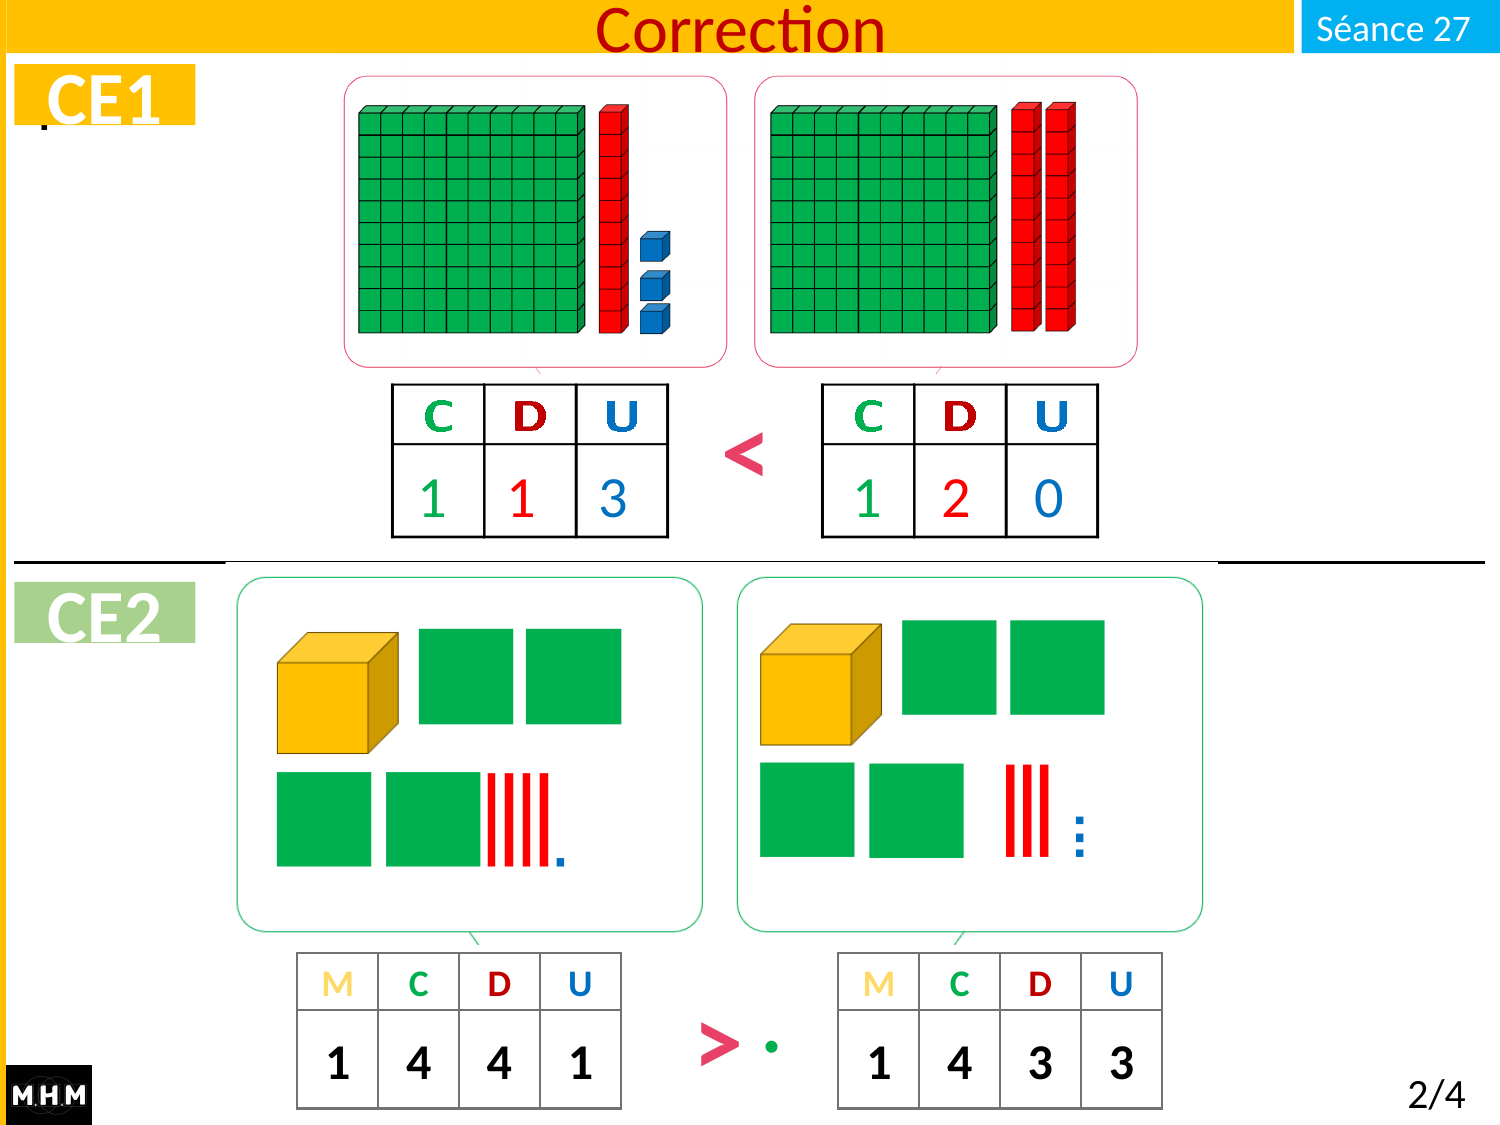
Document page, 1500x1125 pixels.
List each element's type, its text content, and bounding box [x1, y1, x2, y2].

text_box CE1 [13, 63, 196, 126]
picture [225, 562, 1218, 945]
text_box … … … [285, 945, 1187, 1080]
text_box > [679, 968, 765, 1104]
text_box < [707, 379, 793, 514]
picture [387, 376, 678, 544]
picture [333, 54, 1150, 374]
list 2/4 [1373, 1064, 1500, 1125]
text_box CE2 [13, 581, 196, 644]
picture [6, 1065, 92, 1125]
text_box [297, 953, 621, 1109]
title Correction [102, 0, 1397, 75]
picture [817, 376, 1108, 544]
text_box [838, 953, 1162, 1109]
